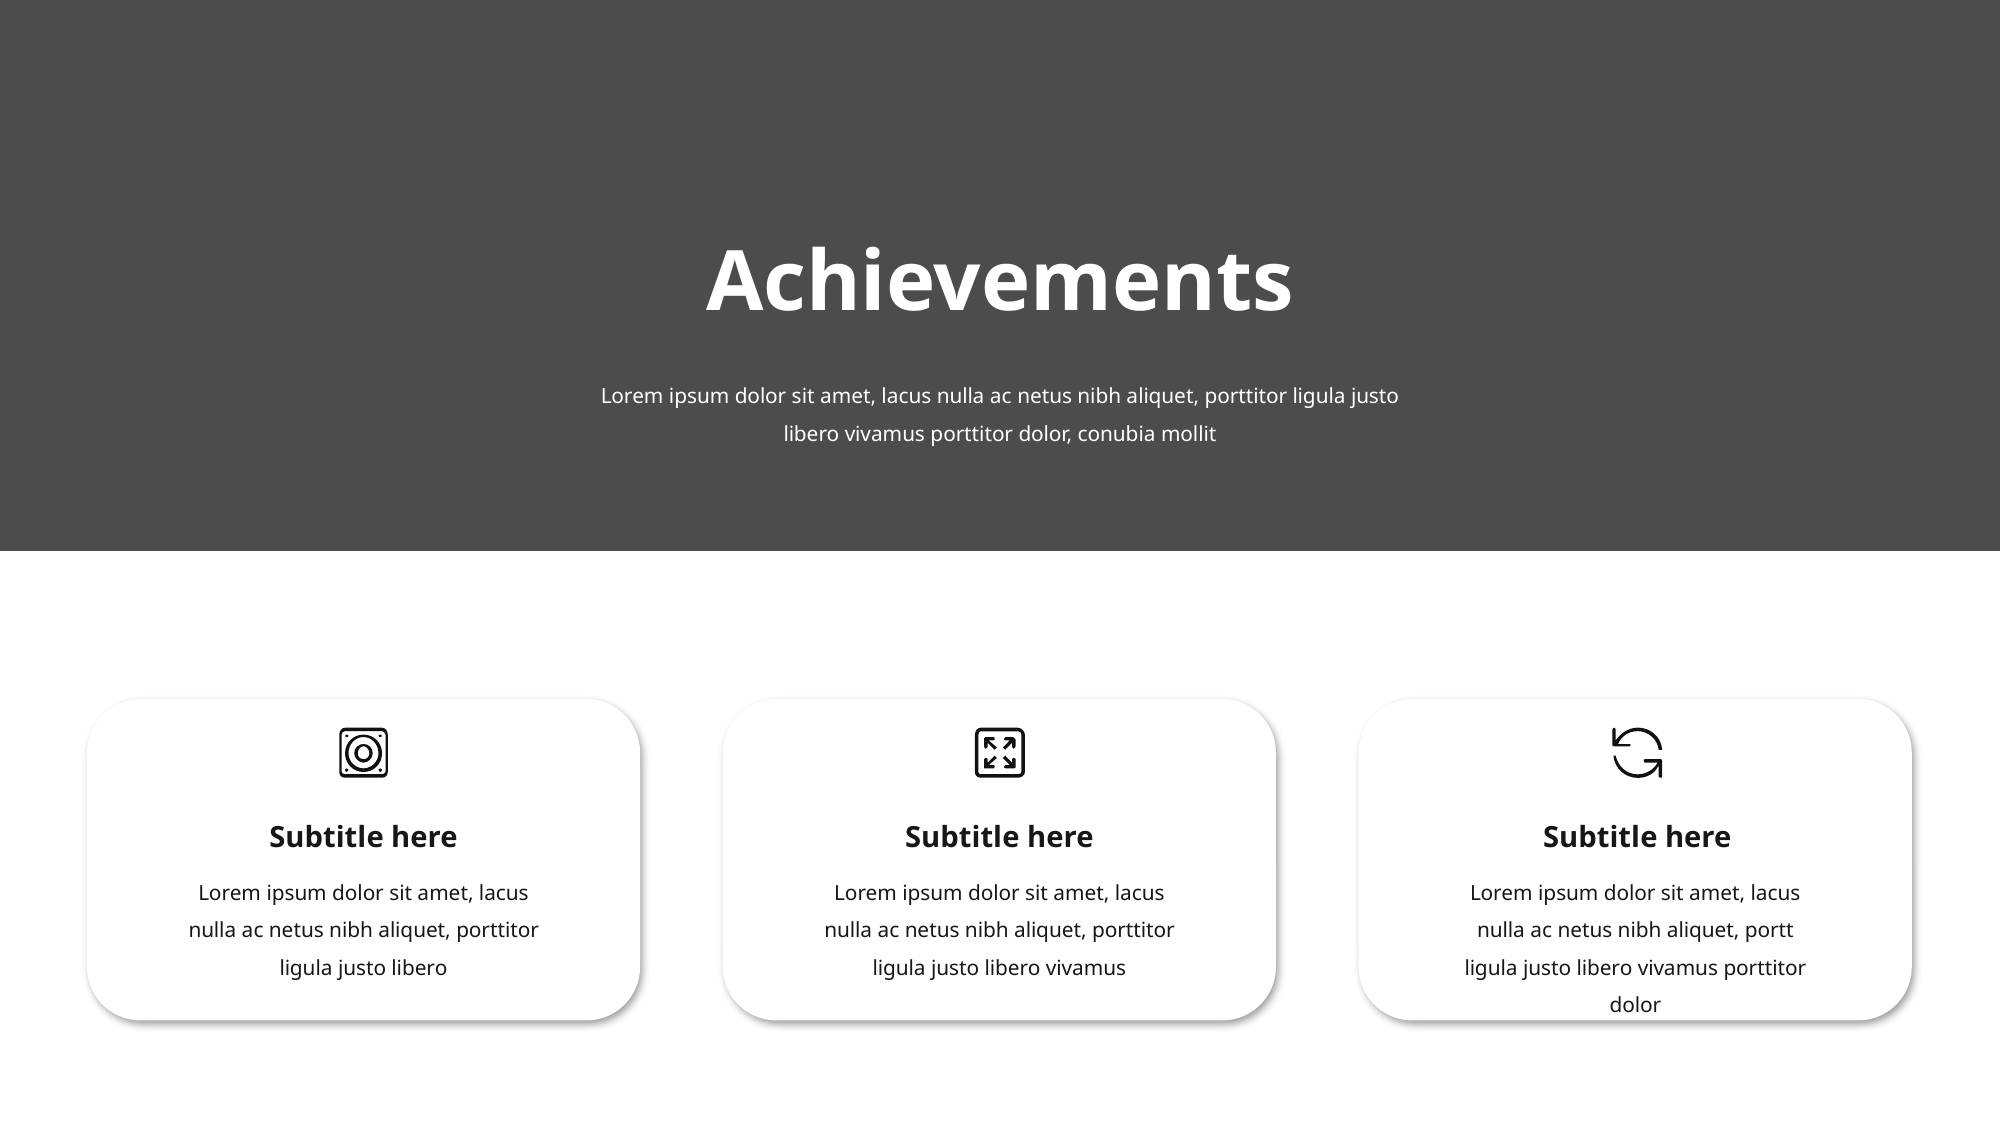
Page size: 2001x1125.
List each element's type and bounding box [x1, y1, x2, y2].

picture [0, 0, 2000, 550]
text_box [1358, 699, 1912, 1021]
text_box [722, 699, 1276, 1021]
text_box [86, 699, 641, 1021]
